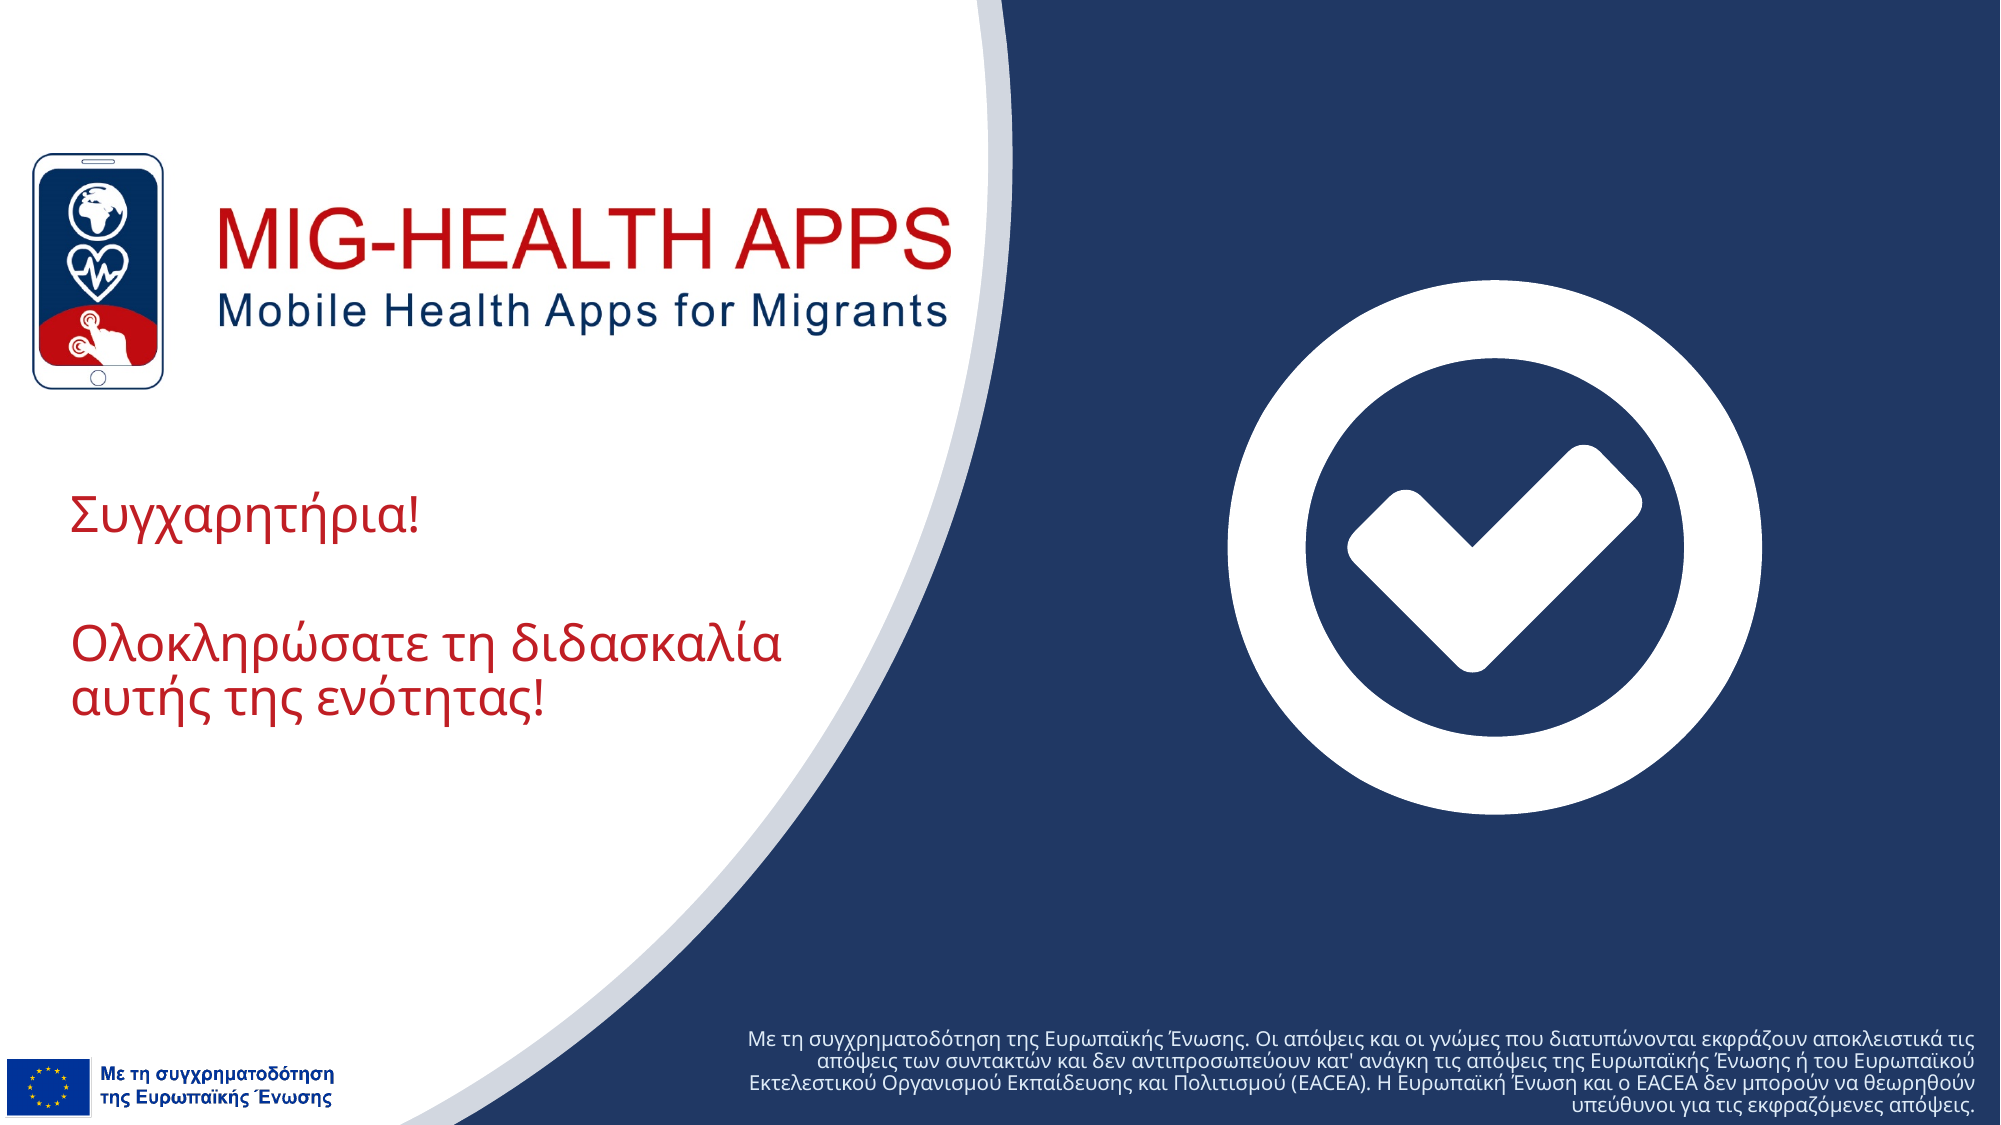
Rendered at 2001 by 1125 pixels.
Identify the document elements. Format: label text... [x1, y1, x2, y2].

text_box Με τη συγχρηματοδότηση της Ευρωπαϊκής Ένωσης. Οι απόψεις και οι γνώμες που διατυπώνονται εκφράζουν αποκλειστικά τις απόψεις των συντακτών και δεν αντιπροσωπεύουν κατ' ανάγκη τις απόψεις της Ευρωπαϊκής Ένωσης ή του Ευρωπαϊκού Εκτελεστικού Οργανισμού Εκπαίδευσης και Πολιτισμού (EACEA). Η Ευρωπαϊκή Ένωση και ο EACEA δεν μπορούν να θεωρηθούν υπεύθυνοι για τις εκφραζόμενες απόψεις. [713, 1021, 1991, 1125]
picture [32, 153, 951, 390]
text_box [882, 0, 1014, 685]
text_box [404, 736, 853, 1125]
text_box [0, 0, 990, 1125]
picture [1226, 280, 1763, 816]
text_box Συγχαρητήρια! Ολοκληρώσατε τη διδασκαλία αυτής της ενότητας! [55, 479, 882, 736]
picture [70, 569, 452, 951]
picture [1, 1054, 345, 1120]
